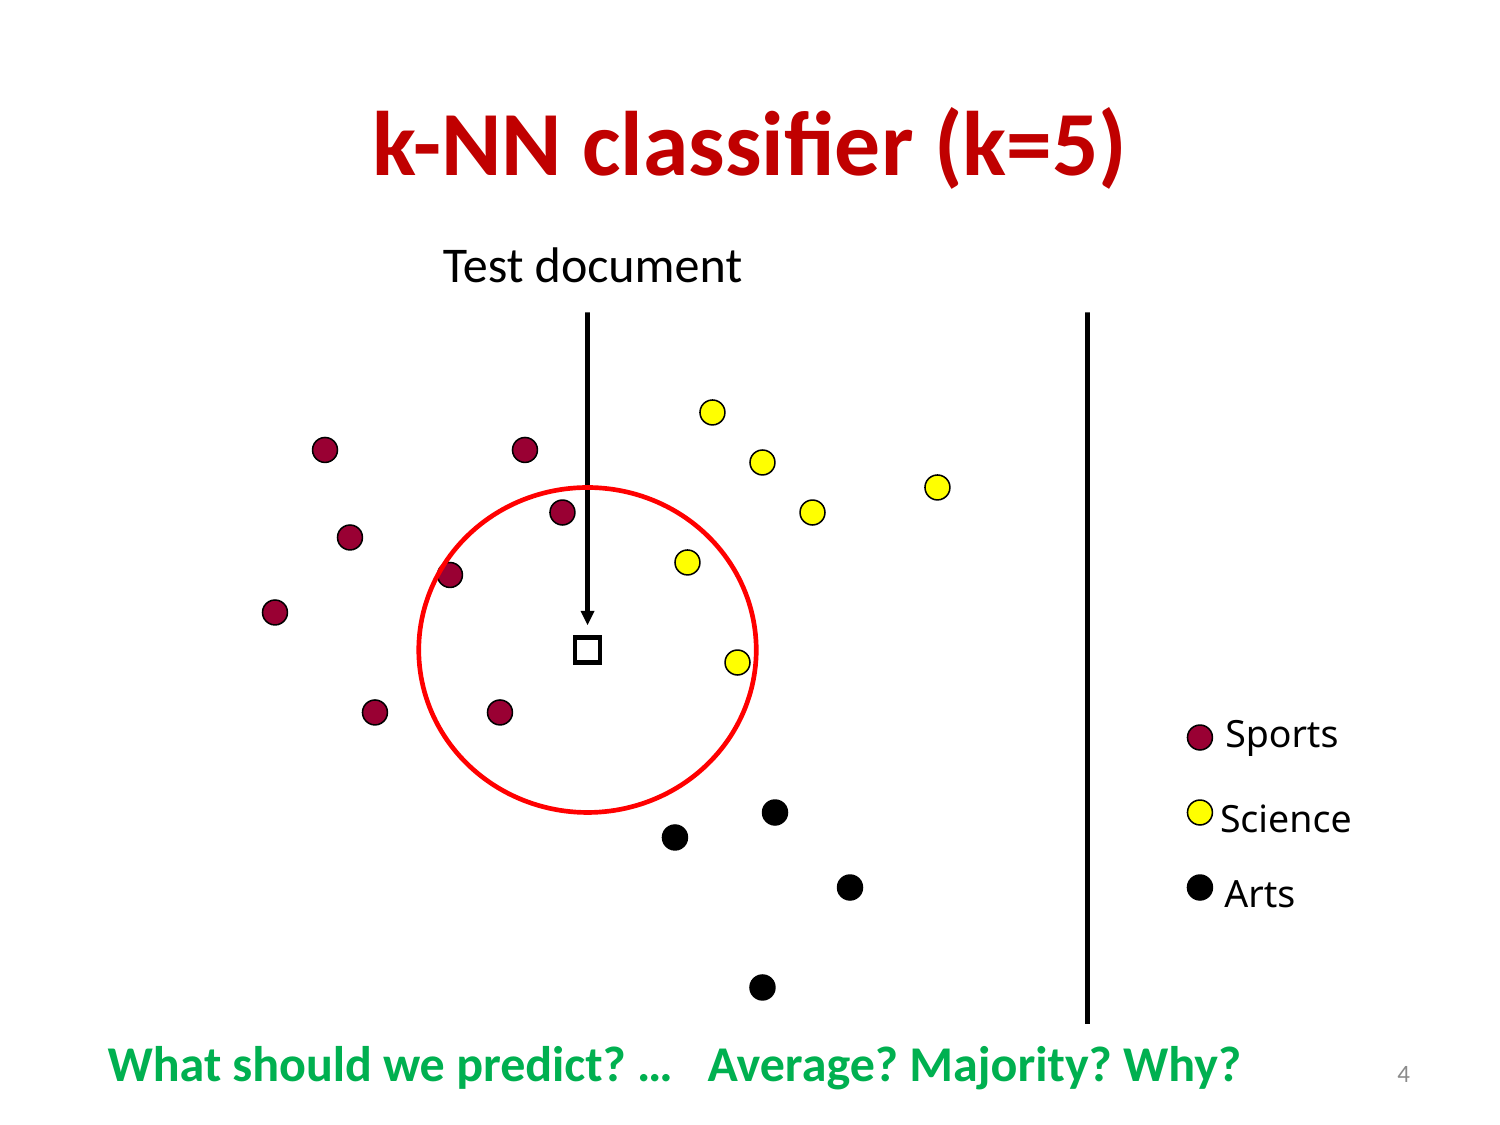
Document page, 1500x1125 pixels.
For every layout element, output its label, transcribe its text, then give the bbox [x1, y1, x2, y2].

text_box Test document [428, 224, 758, 300]
text_box [262, 600, 288, 625]
text_box What should we predict? … Average? Majority? Why? [92, 1024, 1257, 1099]
text_box [337, 525, 363, 550]
text_box [750, 975, 775, 1000]
text_box Arts [1209, 862, 1311, 923]
text_box [512, 437, 538, 463]
text_box [418, 487, 757, 813]
text_box [762, 800, 788, 826]
text_box Sports [1210, 702, 1354, 762]
text_box [1187, 800, 1205, 826]
slide_number 4 [1074, 1042, 1425, 1103]
text_box [312, 437, 338, 463]
text_box [362, 699, 388, 725]
text_box [1187, 725, 1210, 751]
text_box Science [1205, 787, 1367, 848]
text_box [662, 825, 688, 850]
text_box [699, 399, 725, 425]
title k-NN classifier (k=5) [75, 45, 1425, 233]
text_box [750, 450, 775, 475]
text_box [800, 500, 826, 526]
text_box [1187, 875, 1209, 901]
text_box [837, 875, 863, 901]
text_box [924, 474, 950, 500]
